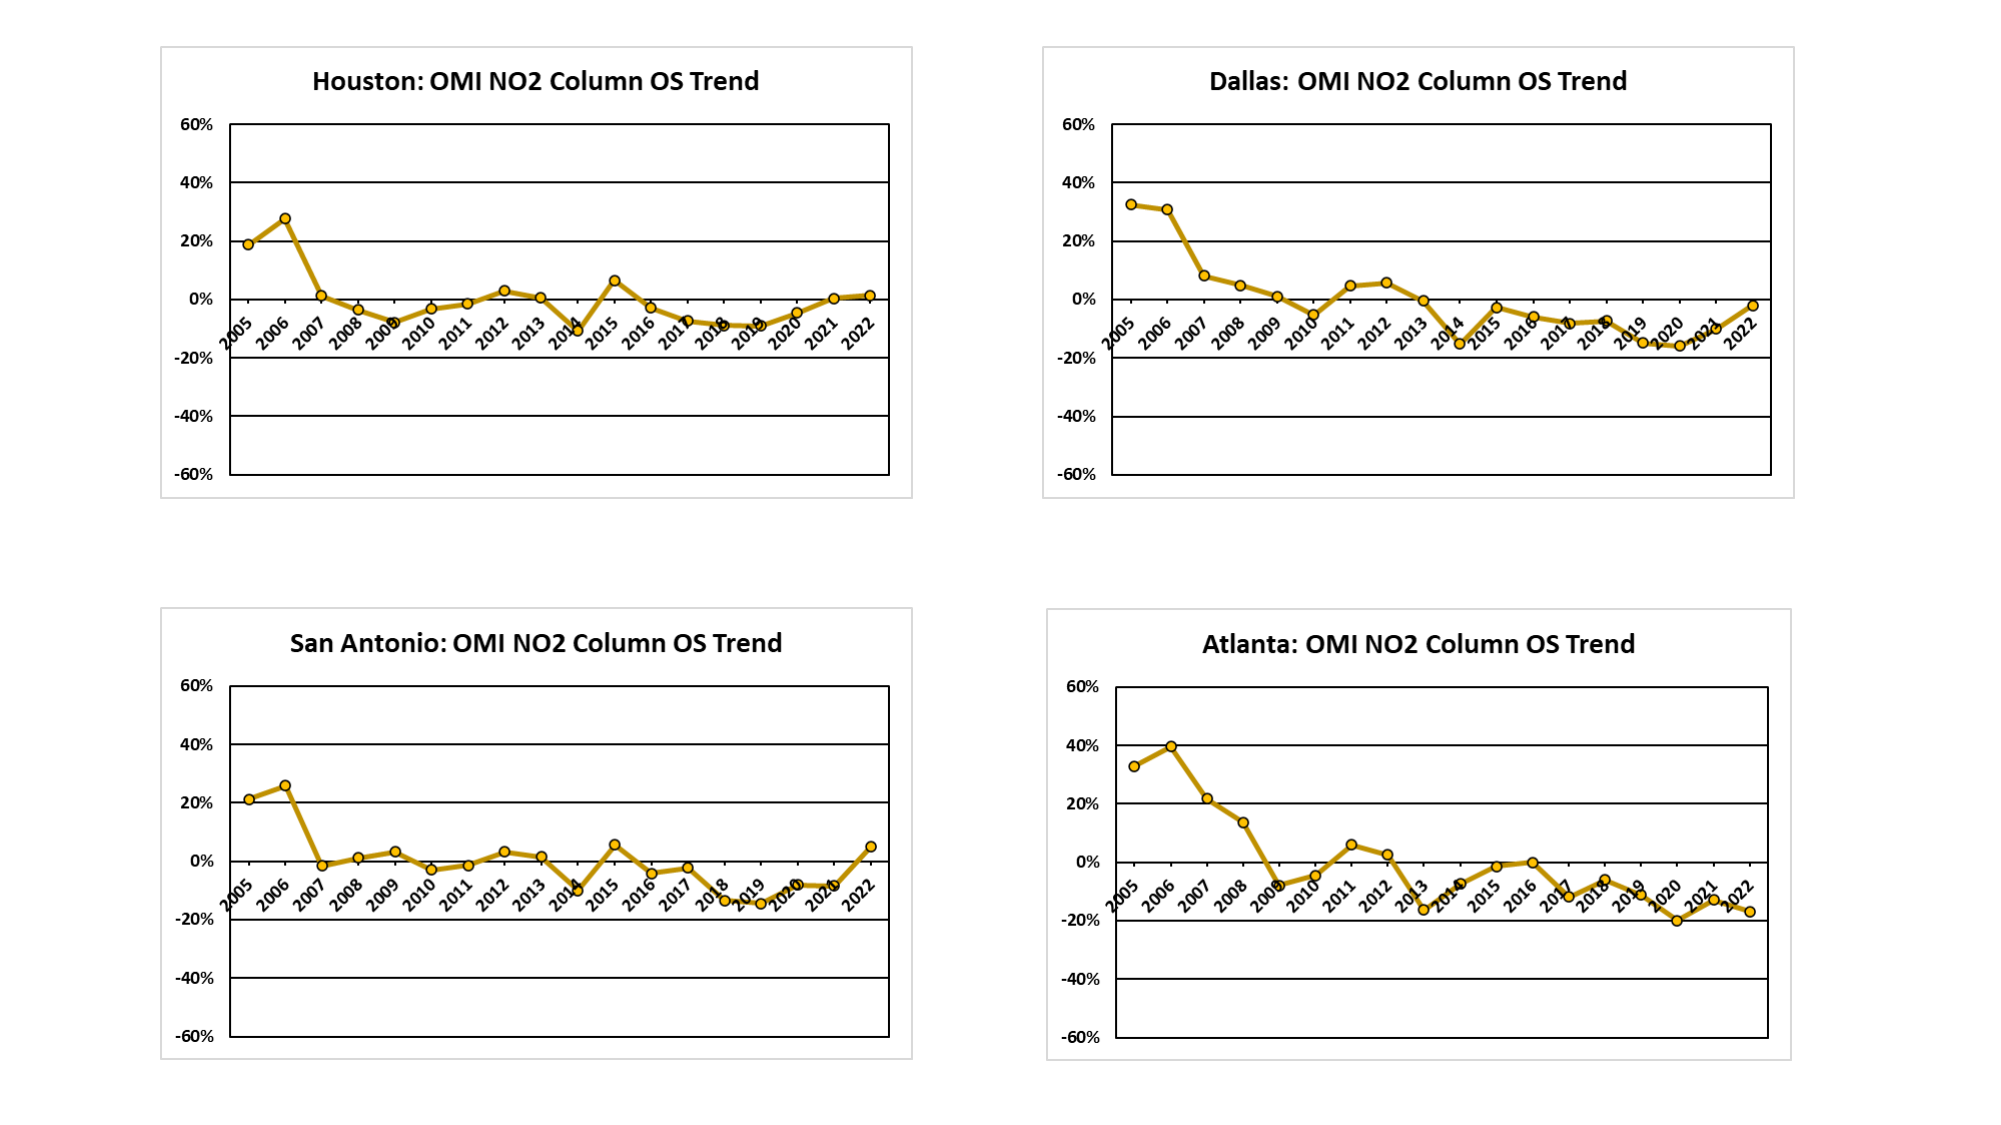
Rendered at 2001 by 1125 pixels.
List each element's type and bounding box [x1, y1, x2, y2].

picture [1046, 608, 1792, 1061]
picture [160, 607, 913, 1060]
picture [160, 46, 913, 499]
picture [1042, 46, 1795, 499]
